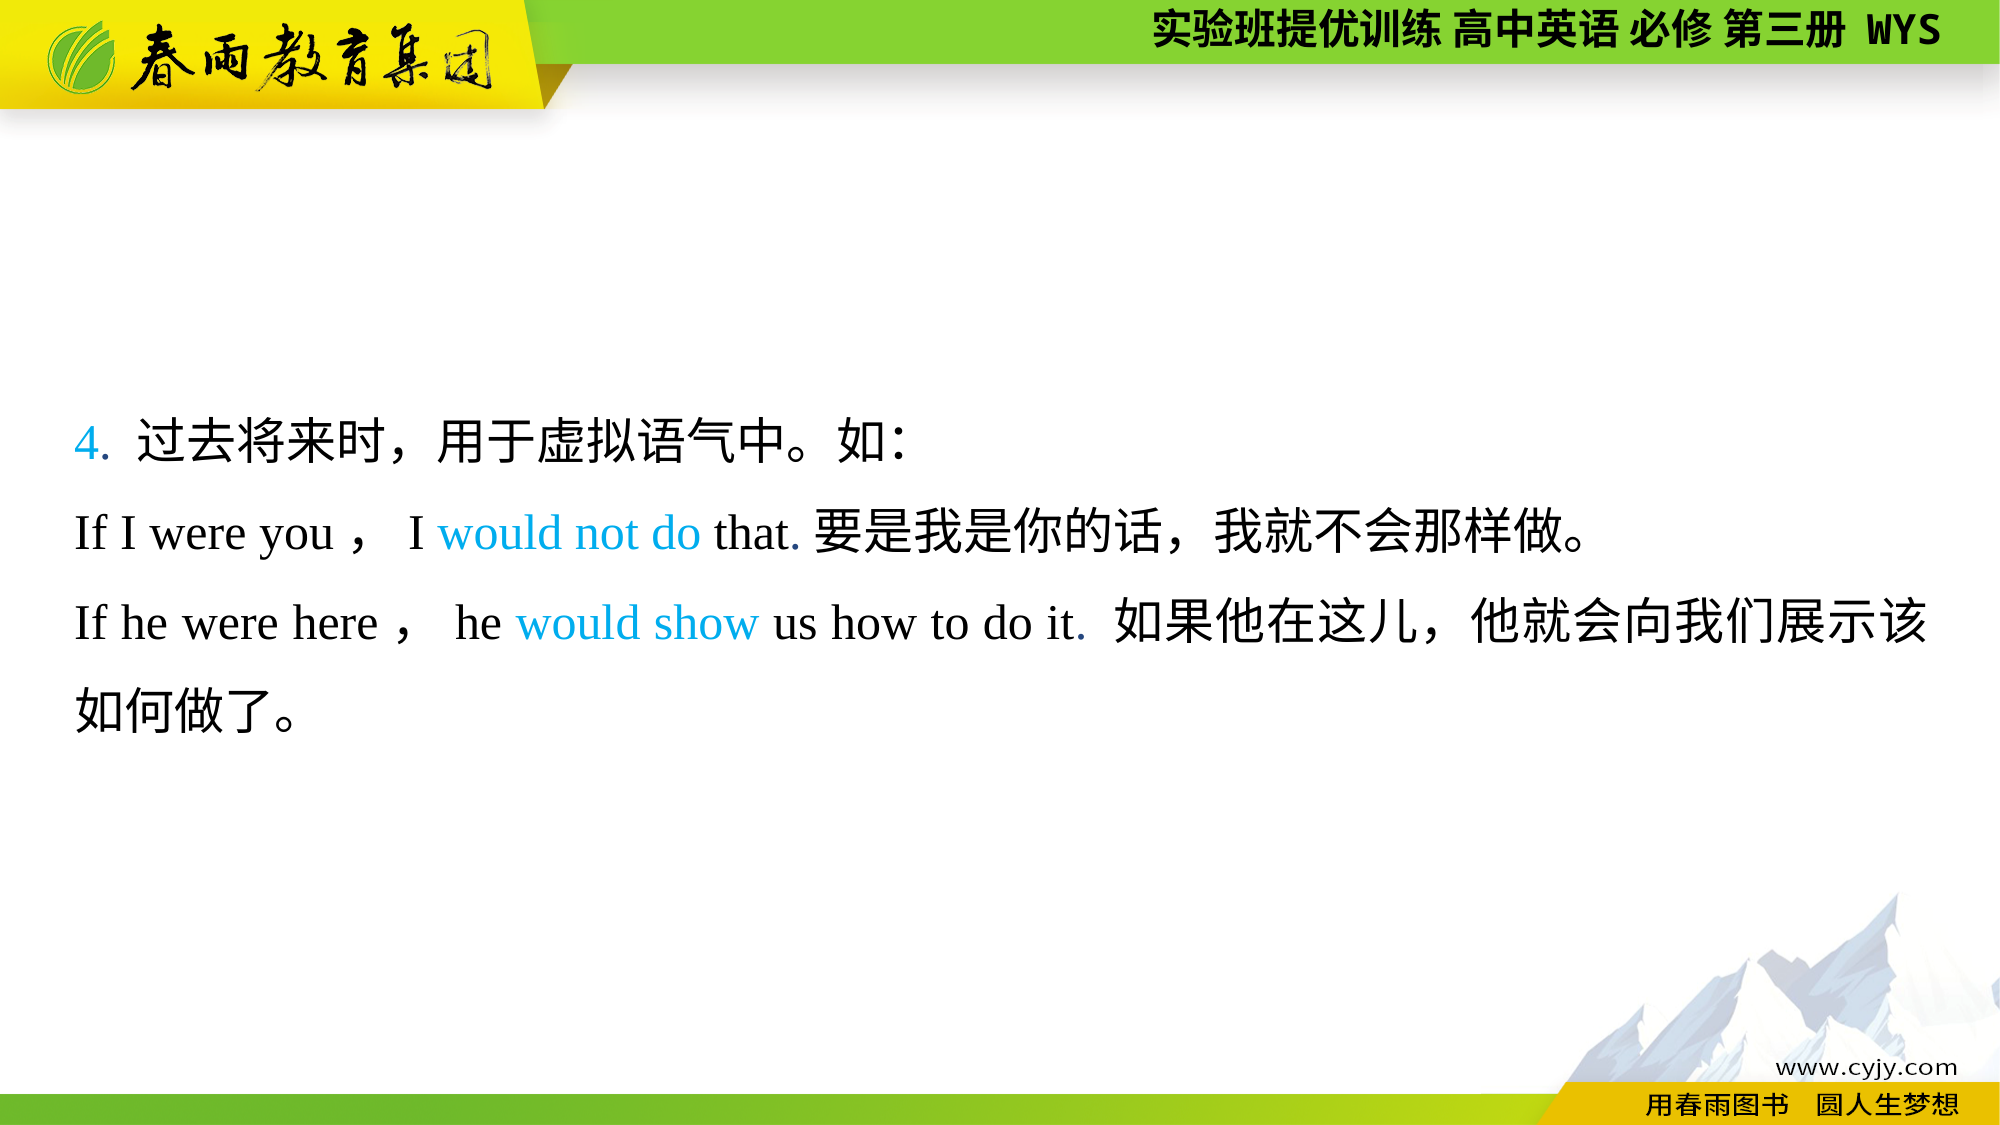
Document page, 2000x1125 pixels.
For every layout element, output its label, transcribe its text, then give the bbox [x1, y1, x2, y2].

picture [0, 0, 2000, 1125]
list 4. 过去将来时，用于虚拟语气中。如： If I were you，I would not do that.要是我是你的话，我就不会那样做。 If he were here，he would show us how to do it. 如果他在这儿，他就会向我们展示该如何做了。 [59, 372, 1944, 740]
